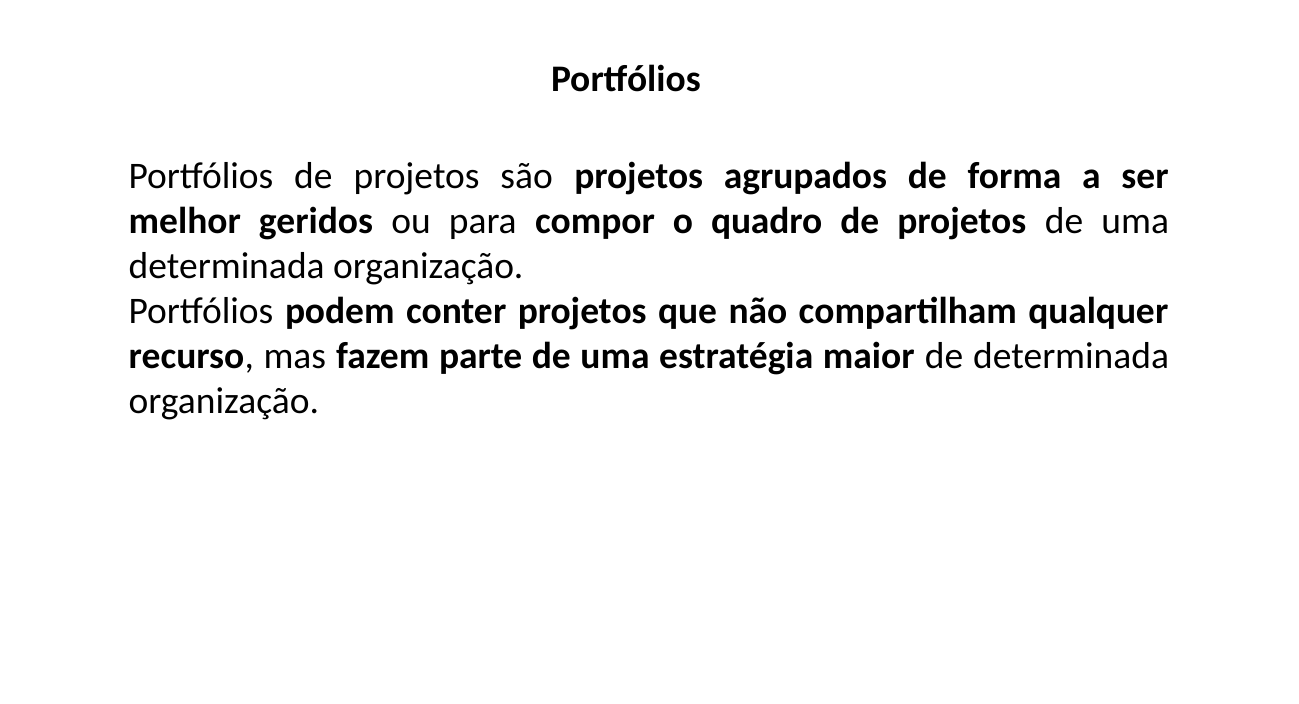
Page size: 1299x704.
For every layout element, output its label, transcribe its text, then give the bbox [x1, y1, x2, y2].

text_box Portfólios [0, 46, 1276, 108]
text_box Portfólios de projetos são projetos agrupados de forma a ser melhor geridos ou para compor o quadro de projetos de uma determinada organização. Portfólios podem conter projetos que não compartilham qualquer recurso, mas fazem parte de uma estratégia maior de determinada organização. [117, 145, 1181, 559]
